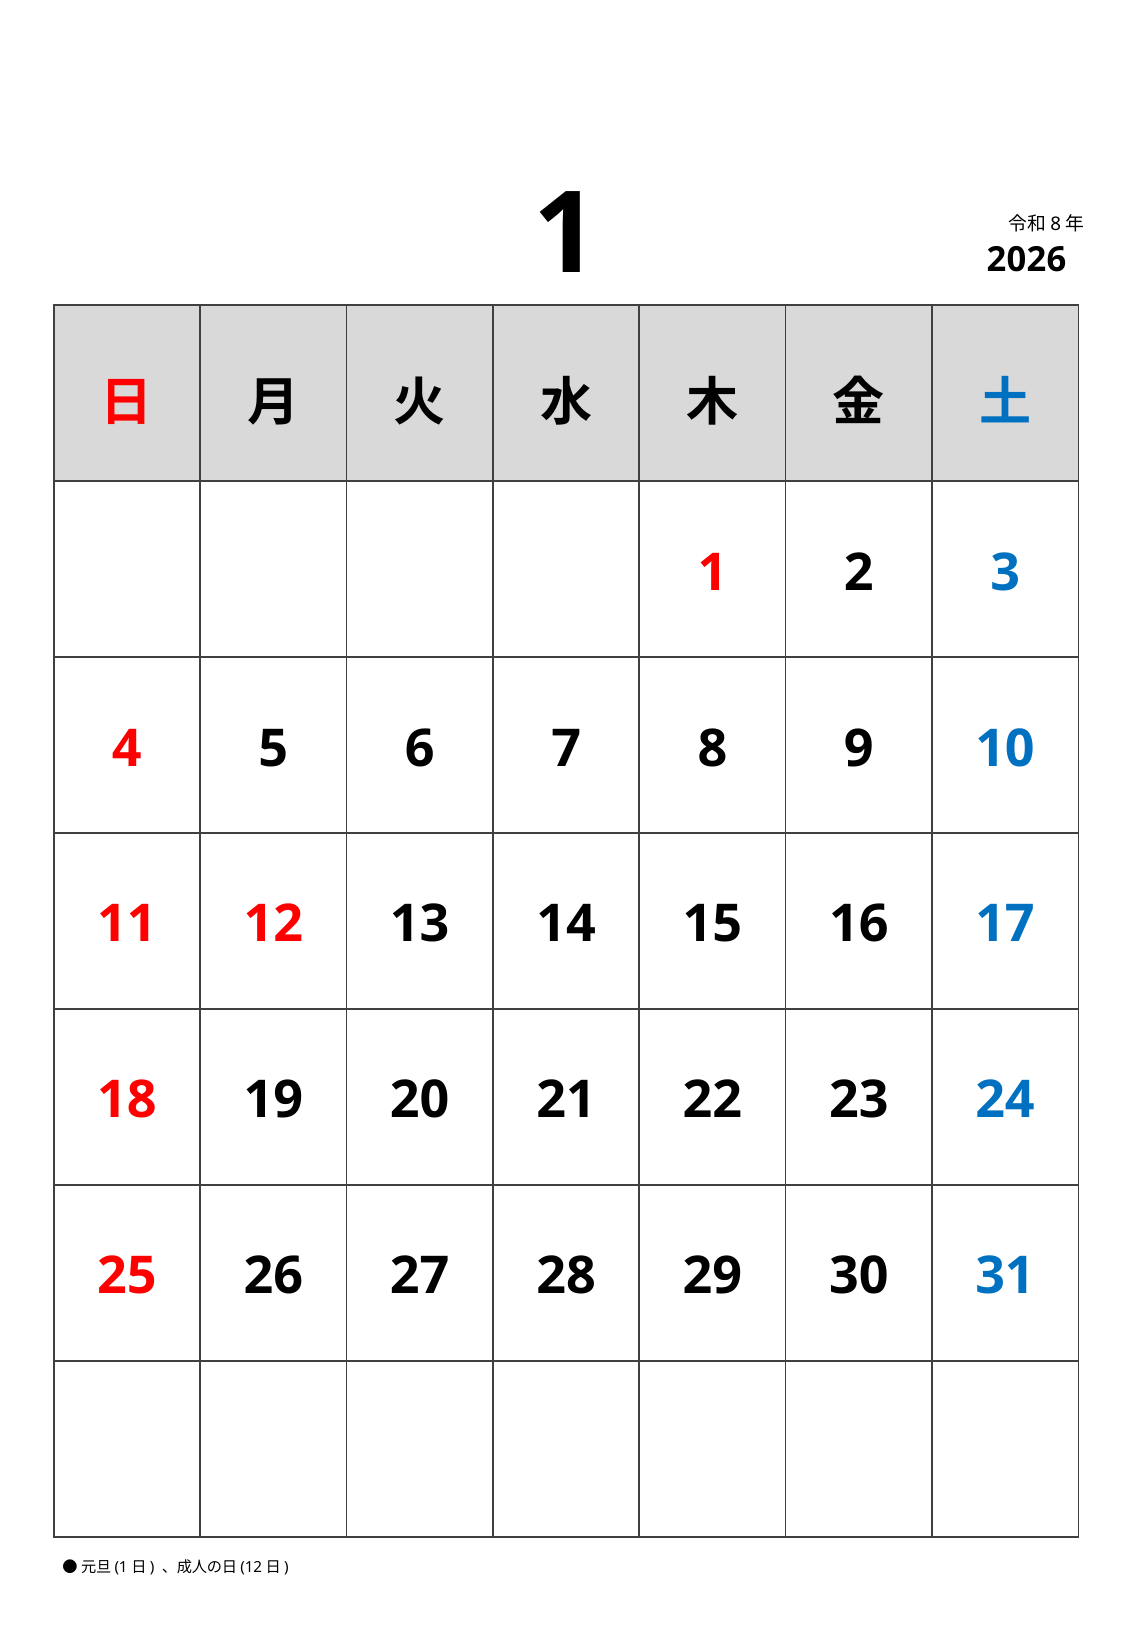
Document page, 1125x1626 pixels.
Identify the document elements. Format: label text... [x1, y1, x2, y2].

table_cell [933, 1362, 1078, 1536]
table_header 月 [201, 306, 346, 480]
table_cell [640, 1362, 785, 1536]
table_cell 28 [494, 1186, 638, 1360]
table_cell [494, 482, 638, 656]
table_cell 22 [640, 1010, 785, 1184]
table_cell [201, 1362, 346, 1536]
table_cell 16 [786, 834, 931, 1008]
table_cell [55, 1362, 199, 1536]
table_cell 3 [933, 482, 1078, 656]
table_header 火 [347, 306, 492, 480]
table_cell 31 [933, 1186, 1078, 1360]
table_cell 24 [933, 1010, 1078, 1184]
table_cell [494, 1362, 638, 1536]
table_header 木 [640, 306, 785, 480]
table_cell 5 [201, 658, 346, 832]
table_cell 21 [494, 1010, 638, 1184]
table_header 日 [55, 306, 199, 480]
table_header 水 [494, 306, 638, 480]
text_box ●元旦(1日) 、成人の日(12日) [47, 1549, 304, 1583]
table_cell [201, 482, 346, 656]
table_cell 8 [640, 658, 785, 832]
table_cell 2 [786, 482, 931, 656]
table_cell 27 [347, 1186, 492, 1360]
table_cell 19 [201, 1010, 346, 1184]
table_cell 29 [640, 1186, 785, 1360]
table_cell 23 [786, 1010, 931, 1184]
table_cell 4 [55, 658, 199, 832]
table_cell [55, 482, 199, 656]
table_cell 20 [347, 1010, 492, 1184]
table_cell [347, 1362, 492, 1536]
table_cell 13 [347, 834, 492, 1008]
text_box 令和8年 [993, 204, 1100, 242]
table_cell 9 [786, 658, 931, 832]
table_header 土 [933, 306, 1078, 480]
text_box 1 [518, 152, 614, 303]
table_cell 25 [55, 1186, 199, 1360]
table_cell [786, 1362, 931, 1536]
table_cell 7 [494, 658, 638, 832]
table_cell 6 [347, 658, 492, 832]
table_cell 30 [786, 1186, 931, 1360]
table_cell 17 [933, 834, 1078, 1008]
table_cell 18 [55, 1010, 199, 1184]
table_cell 11 [55, 834, 199, 1008]
table_header 金 [786, 306, 931, 480]
table_cell 26 [201, 1186, 346, 1360]
table_cell 12 [201, 834, 346, 1008]
table_cell 1 [640, 482, 785, 656]
text_box 2026 [971, 229, 1082, 286]
table_cell [347, 482, 492, 656]
table_cell 14 [494, 834, 638, 1008]
table_cell 10 [933, 658, 1078, 832]
table_cell 15 [640, 834, 785, 1008]
